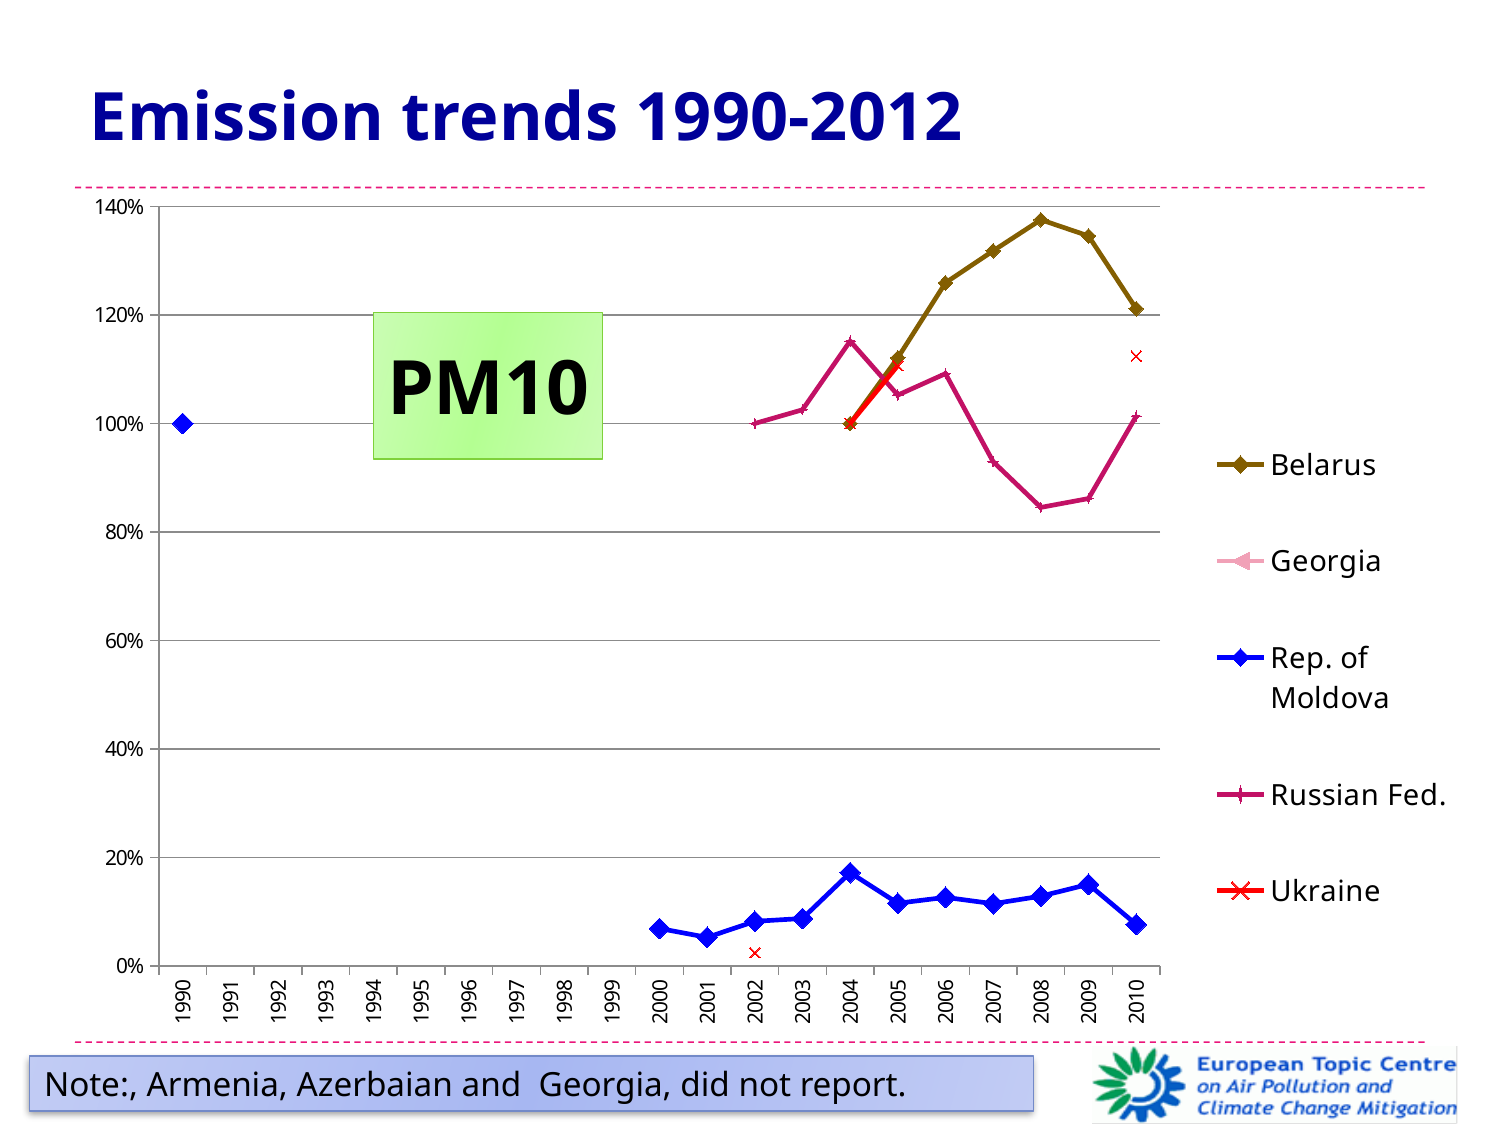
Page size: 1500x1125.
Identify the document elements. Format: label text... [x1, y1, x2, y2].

title Emission trends 1990-2012 [75, 24, 1425, 161]
chart [74, 184, 1459, 1047]
text_box Note:, Armenia, Azerbaian and Georgia, did not report. [29, 1055, 1034, 1112]
picture [1092, 1047, 1459, 1125]
